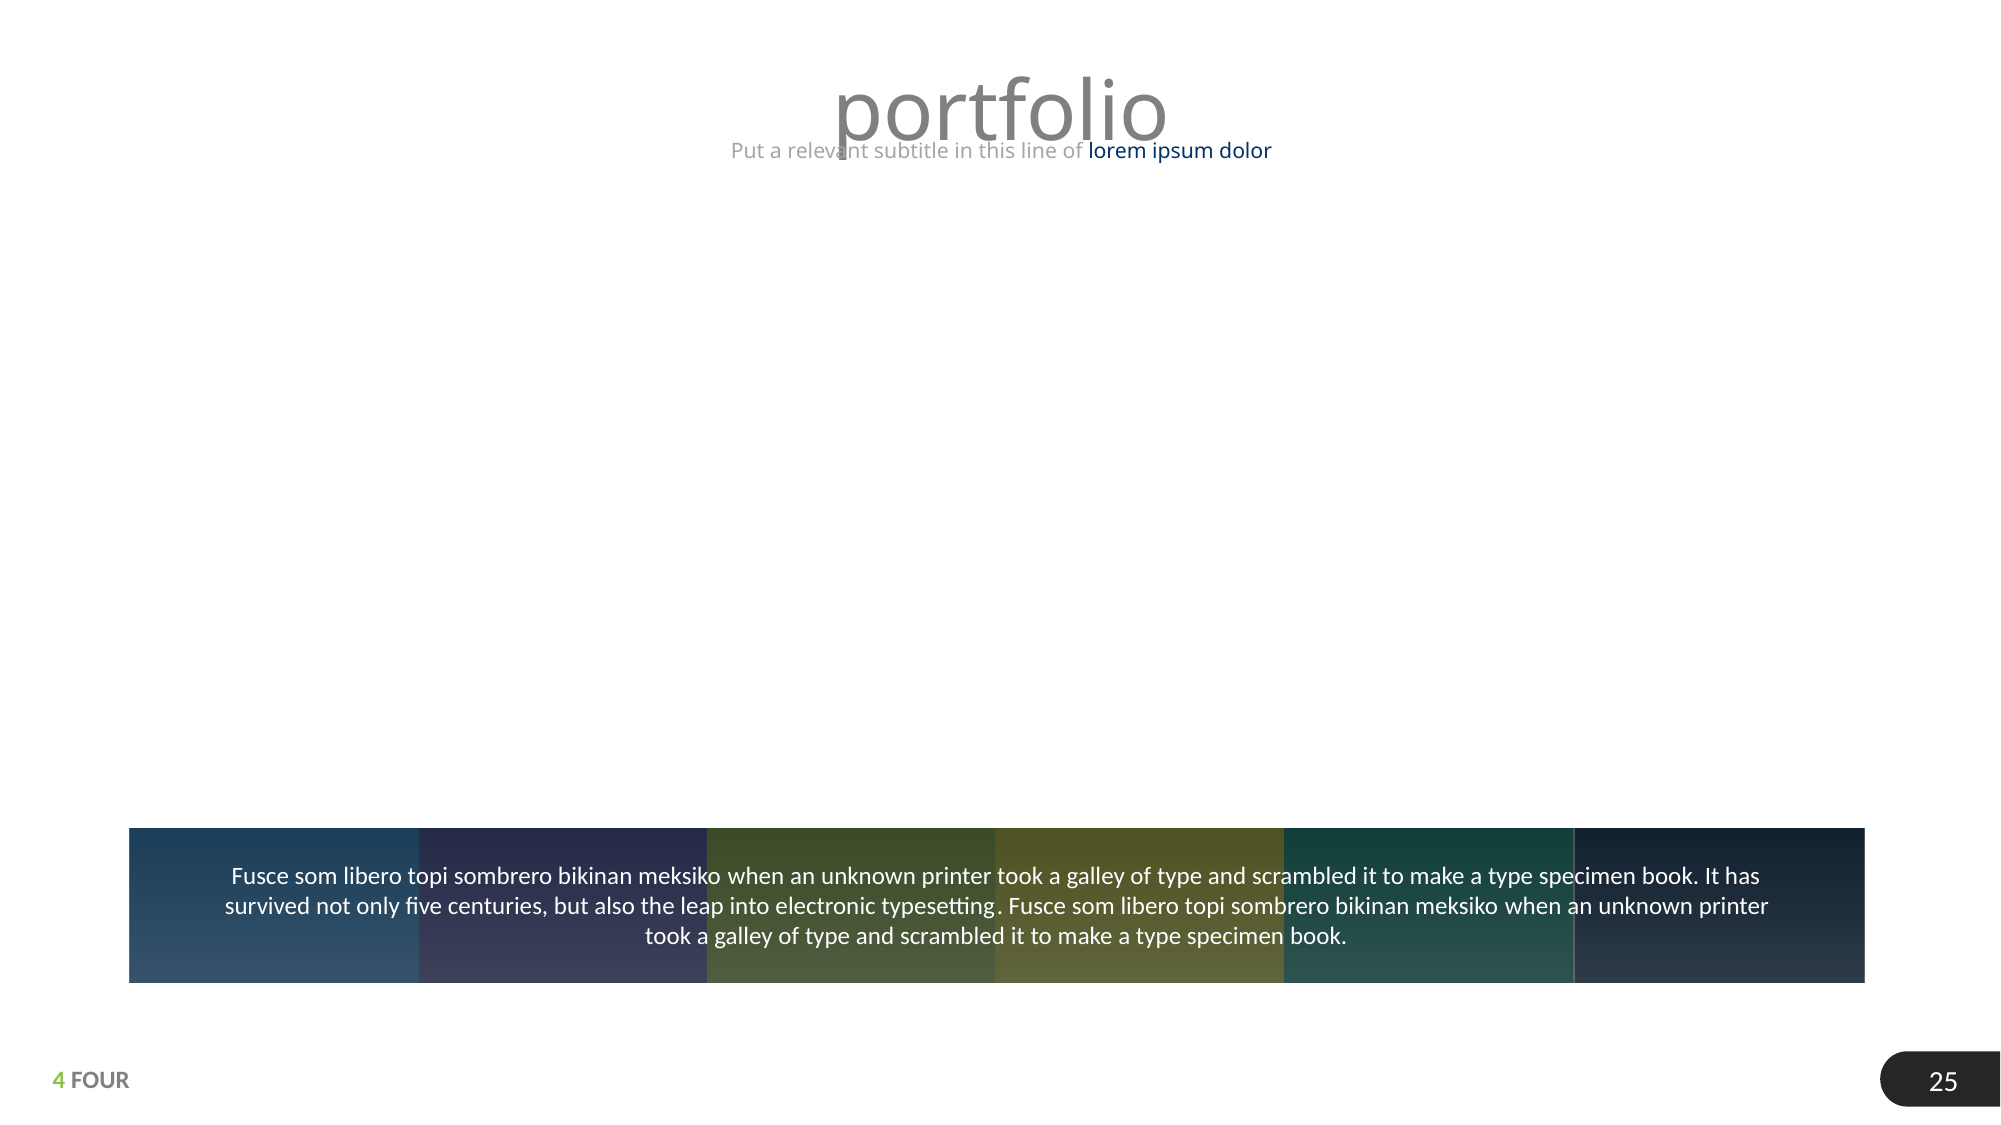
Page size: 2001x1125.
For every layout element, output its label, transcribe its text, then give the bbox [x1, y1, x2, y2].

text_box Put a relevant subtitle in this line of lorem ipsum dolor [713, 118, 1290, 182]
text_box 25 [1867, 1055, 2000, 1105]
picture [129, 238, 1865, 983]
text_box portfolio [663, 0, 1340, 165]
